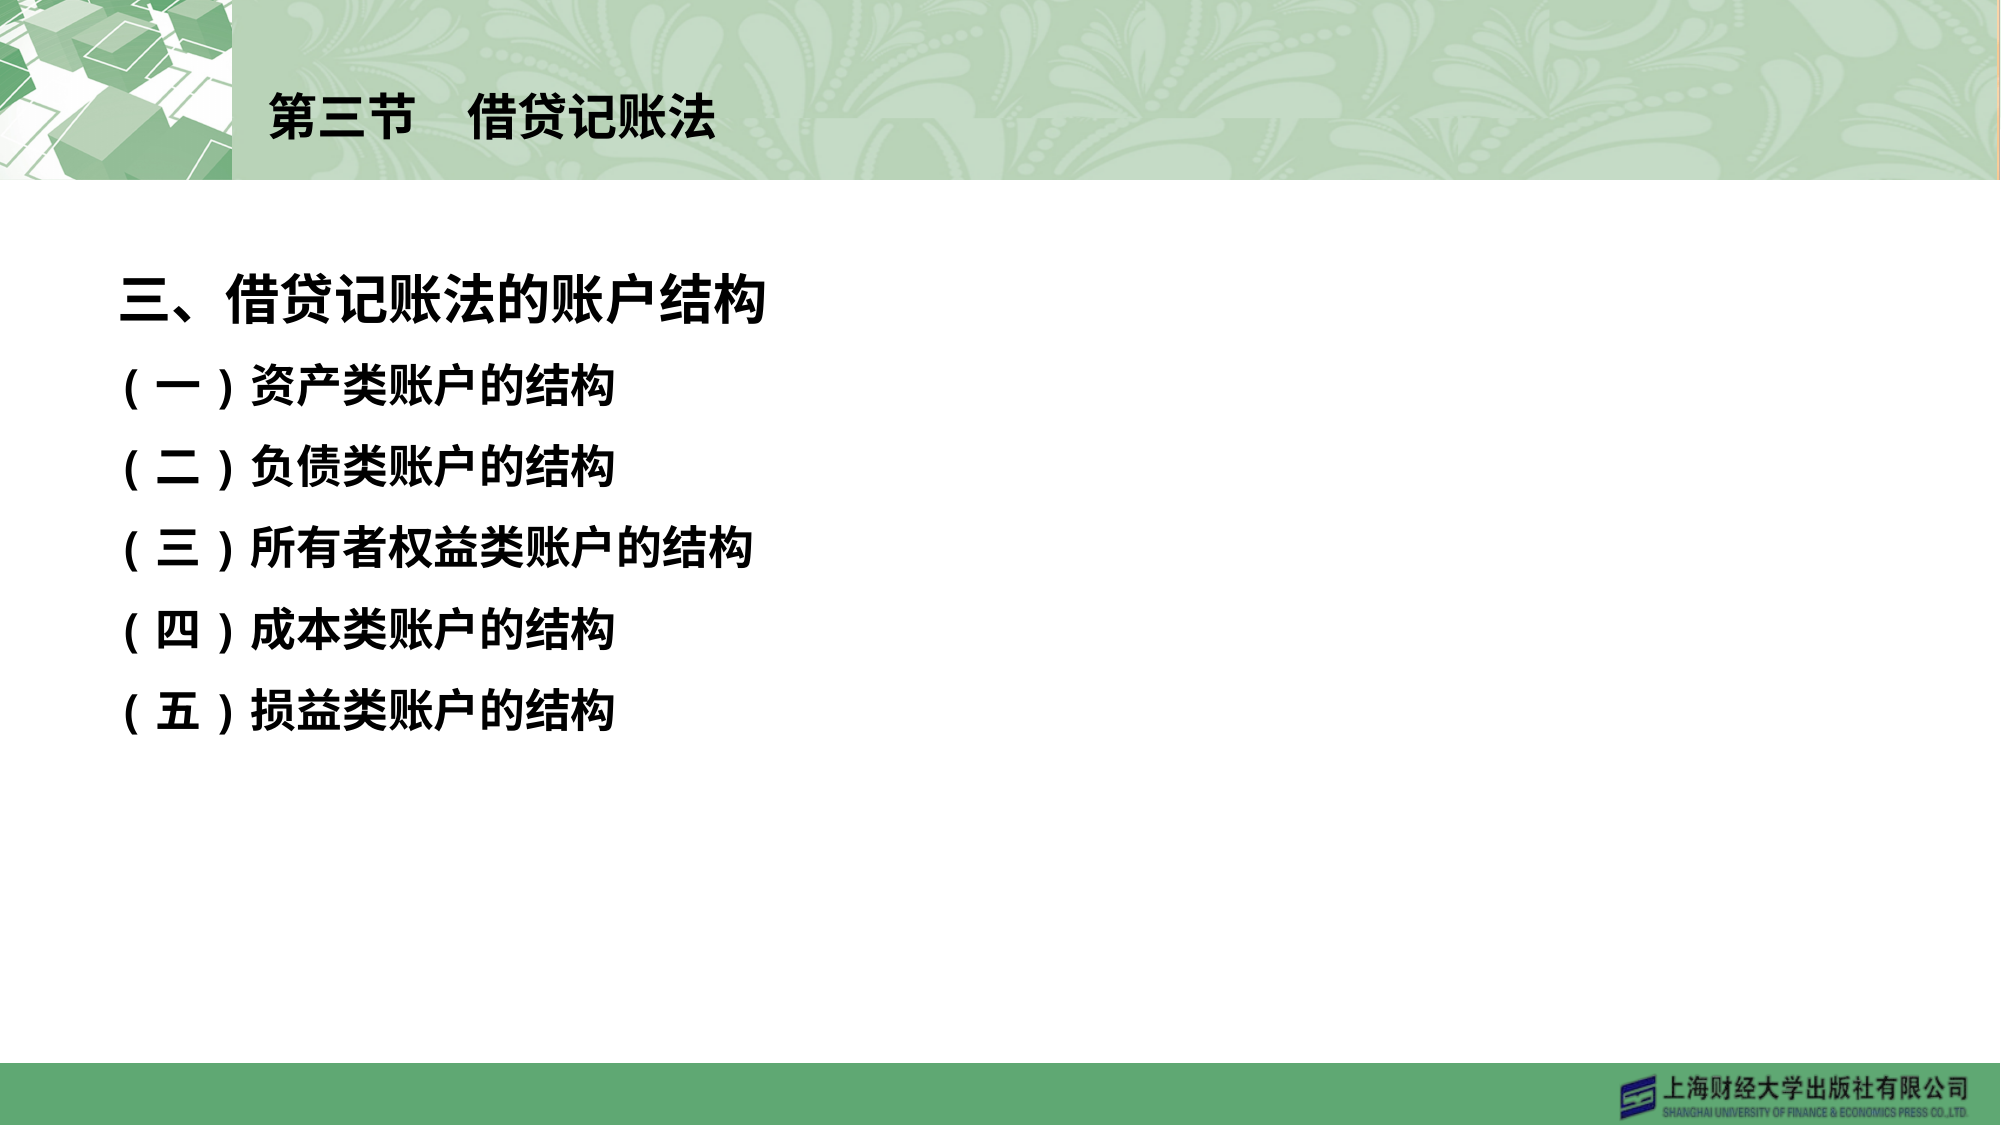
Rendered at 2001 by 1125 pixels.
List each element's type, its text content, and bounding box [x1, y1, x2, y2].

title 第三节 借贷记账法 [252, 64, 1609, 168]
list 三、借贷记账法的账户结构 (一)资产类账户的结构 (二)负债类账户的结构 (三)所有者权益类账户的结构 (四)成本类账户的结构 (五)损益类账户的结构 [102, 241, 1898, 1065]
picture [0, 0, 2001, 1125]
